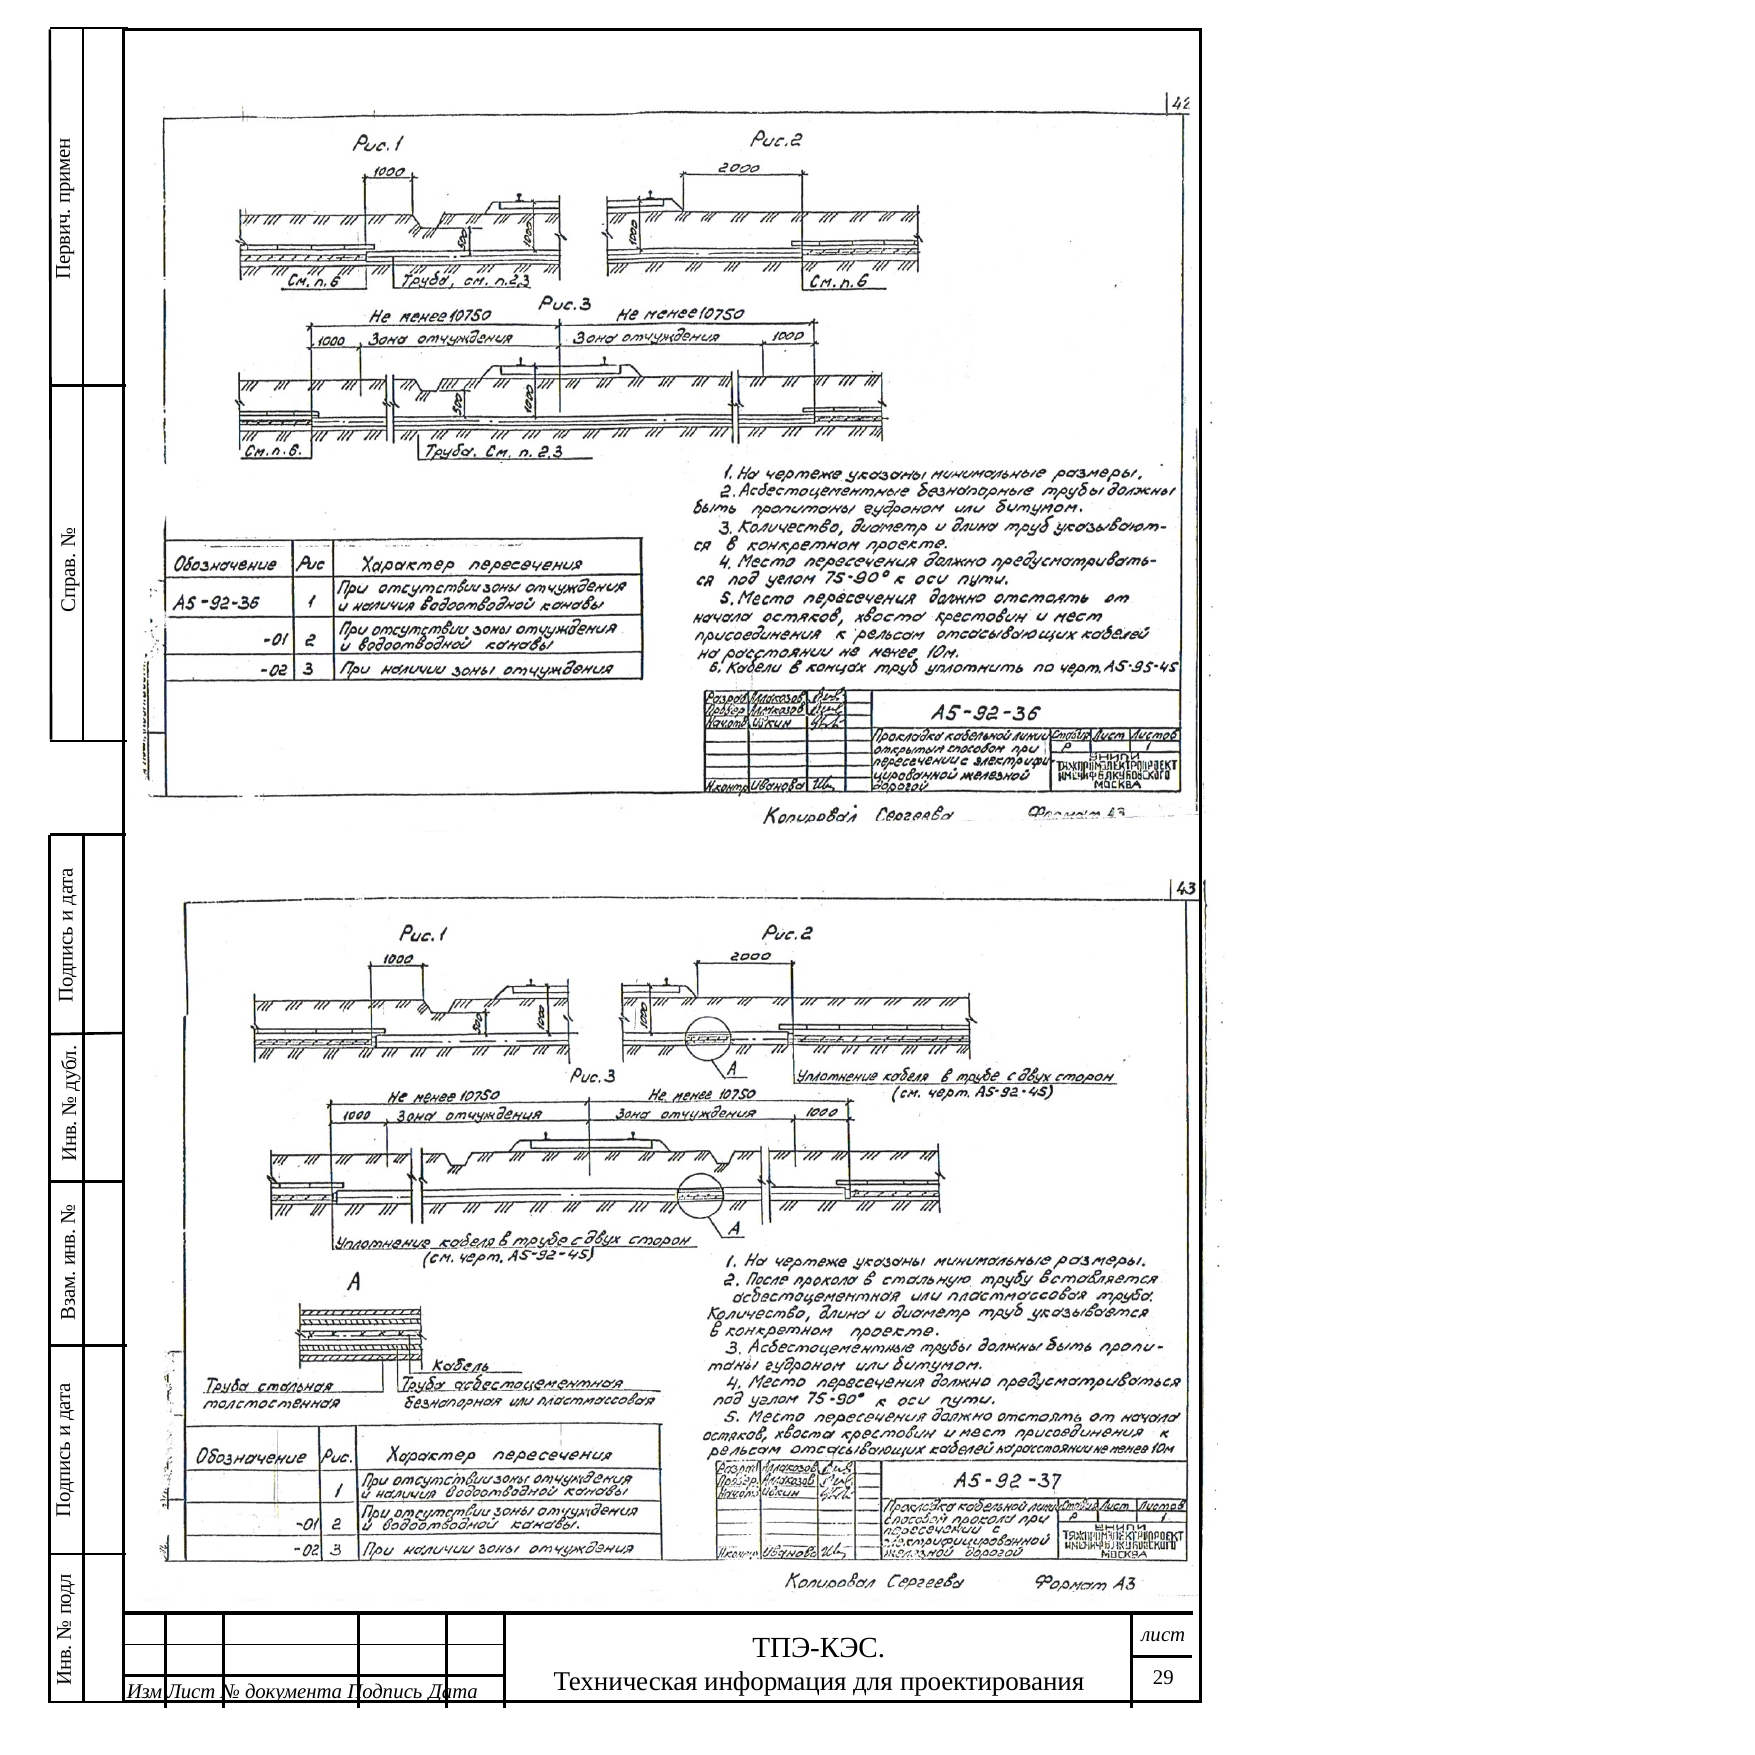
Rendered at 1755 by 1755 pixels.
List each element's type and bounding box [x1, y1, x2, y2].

text_box [1139, 1618, 1188, 1646]
text_box [128, 27, 1225, 1704]
text_box [1150, 1661, 1177, 1689]
text_box [48, 27, 1199, 1709]
